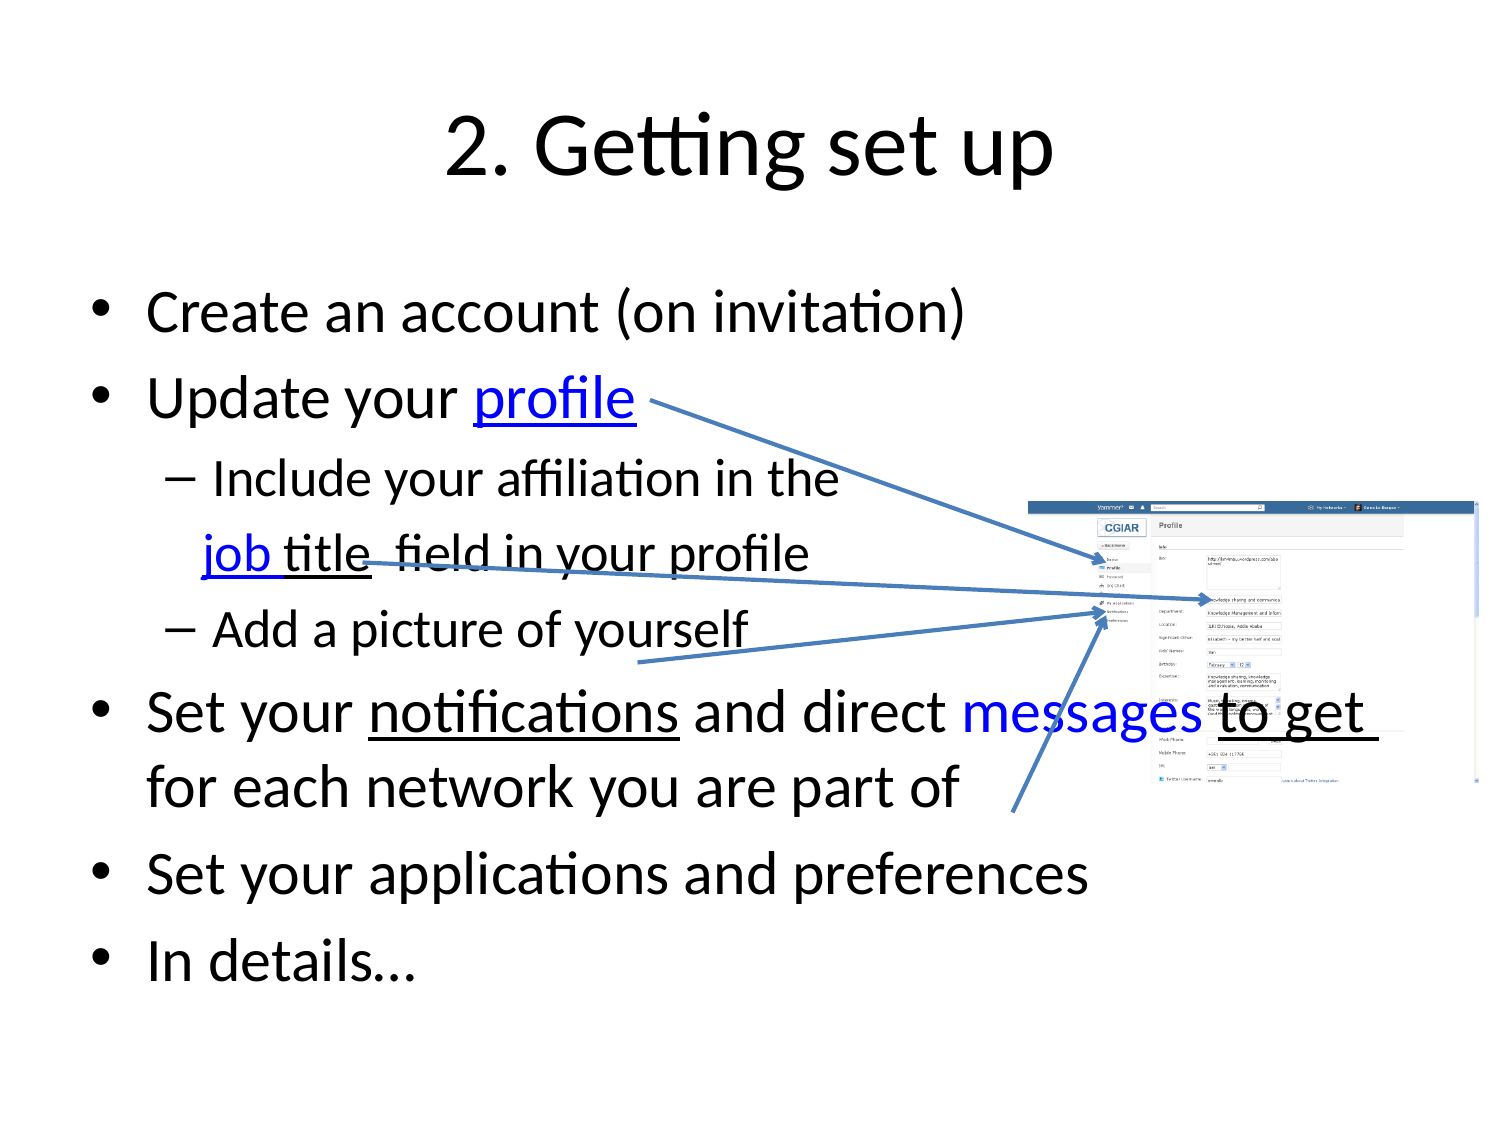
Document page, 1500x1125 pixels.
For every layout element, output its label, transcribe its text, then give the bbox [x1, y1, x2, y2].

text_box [637, 611, 1107, 663]
picture [1028, 501, 1479, 784]
title 2. Getting set up [75, 45, 1425, 233]
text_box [1012, 614, 1107, 813]
list Create an account (on invitation) Update your profile Include your affiliation in the job title field in your profile Add a picture of yourself Set your notifications and direct messages to get for each network you are part of Set your applications and preferences In details… [75, 262, 1425, 1005]
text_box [649, 399, 1107, 560]
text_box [362, 562, 1213, 601]
